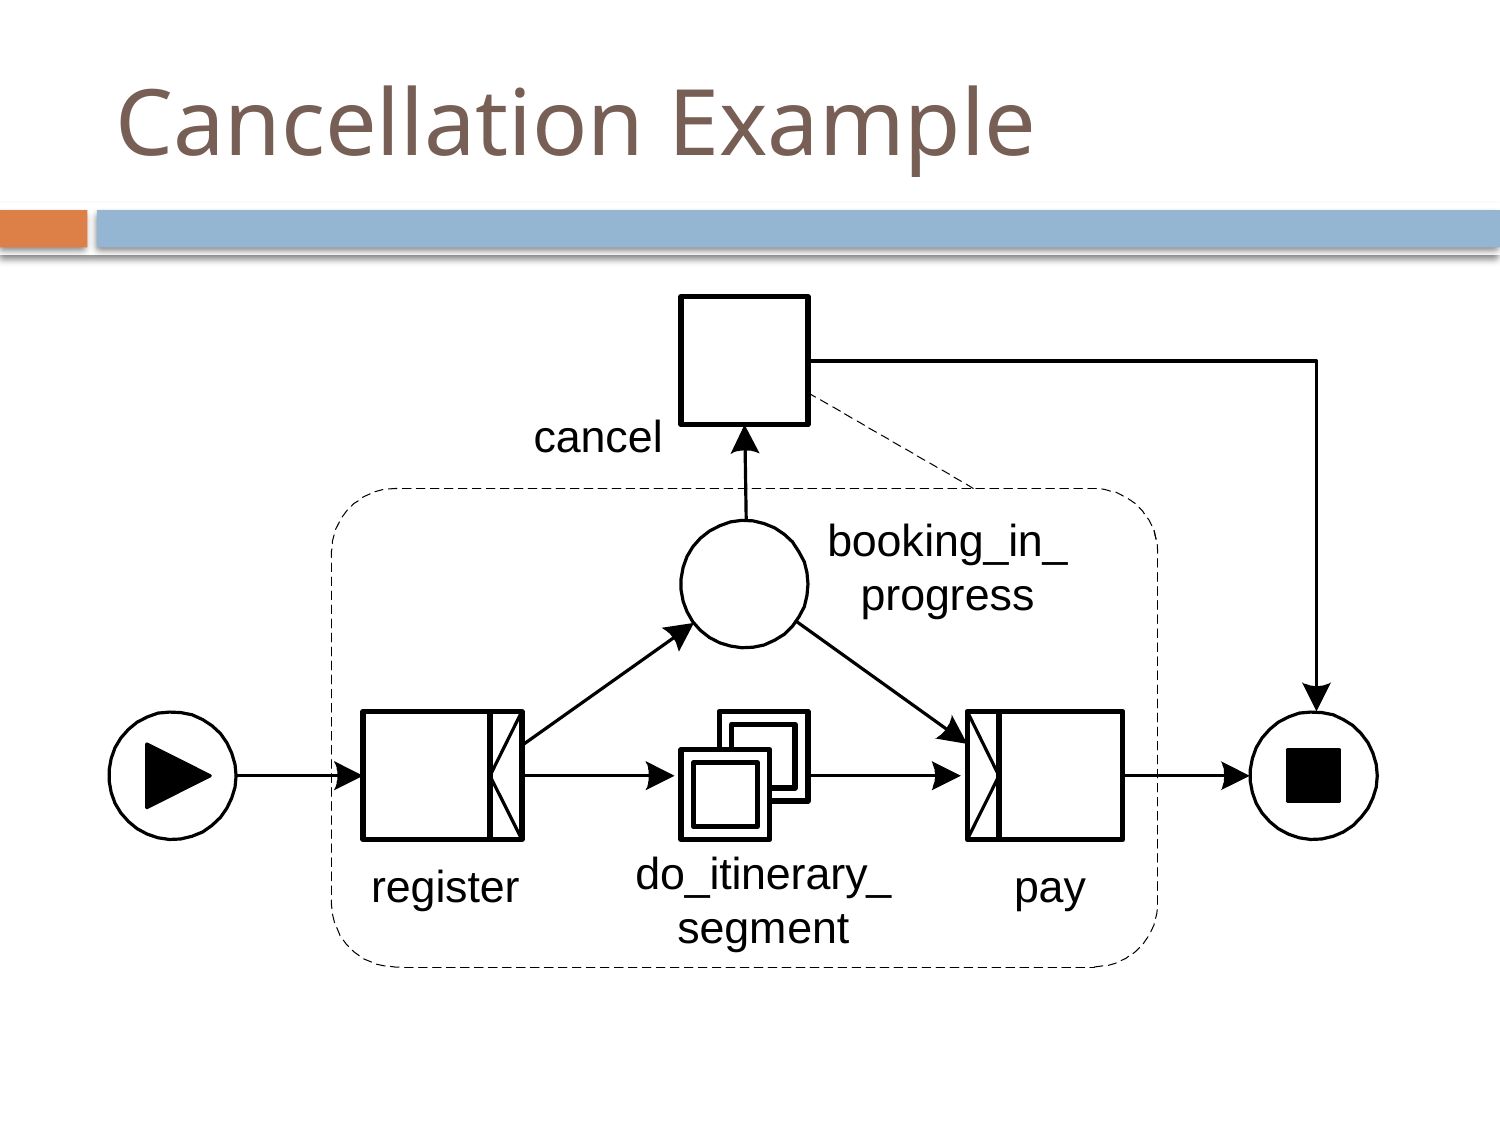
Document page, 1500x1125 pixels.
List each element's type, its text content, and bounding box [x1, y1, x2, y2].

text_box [100, 286, 1389, 1025]
title Cancellation Example [100, 37, 1438, 200]
